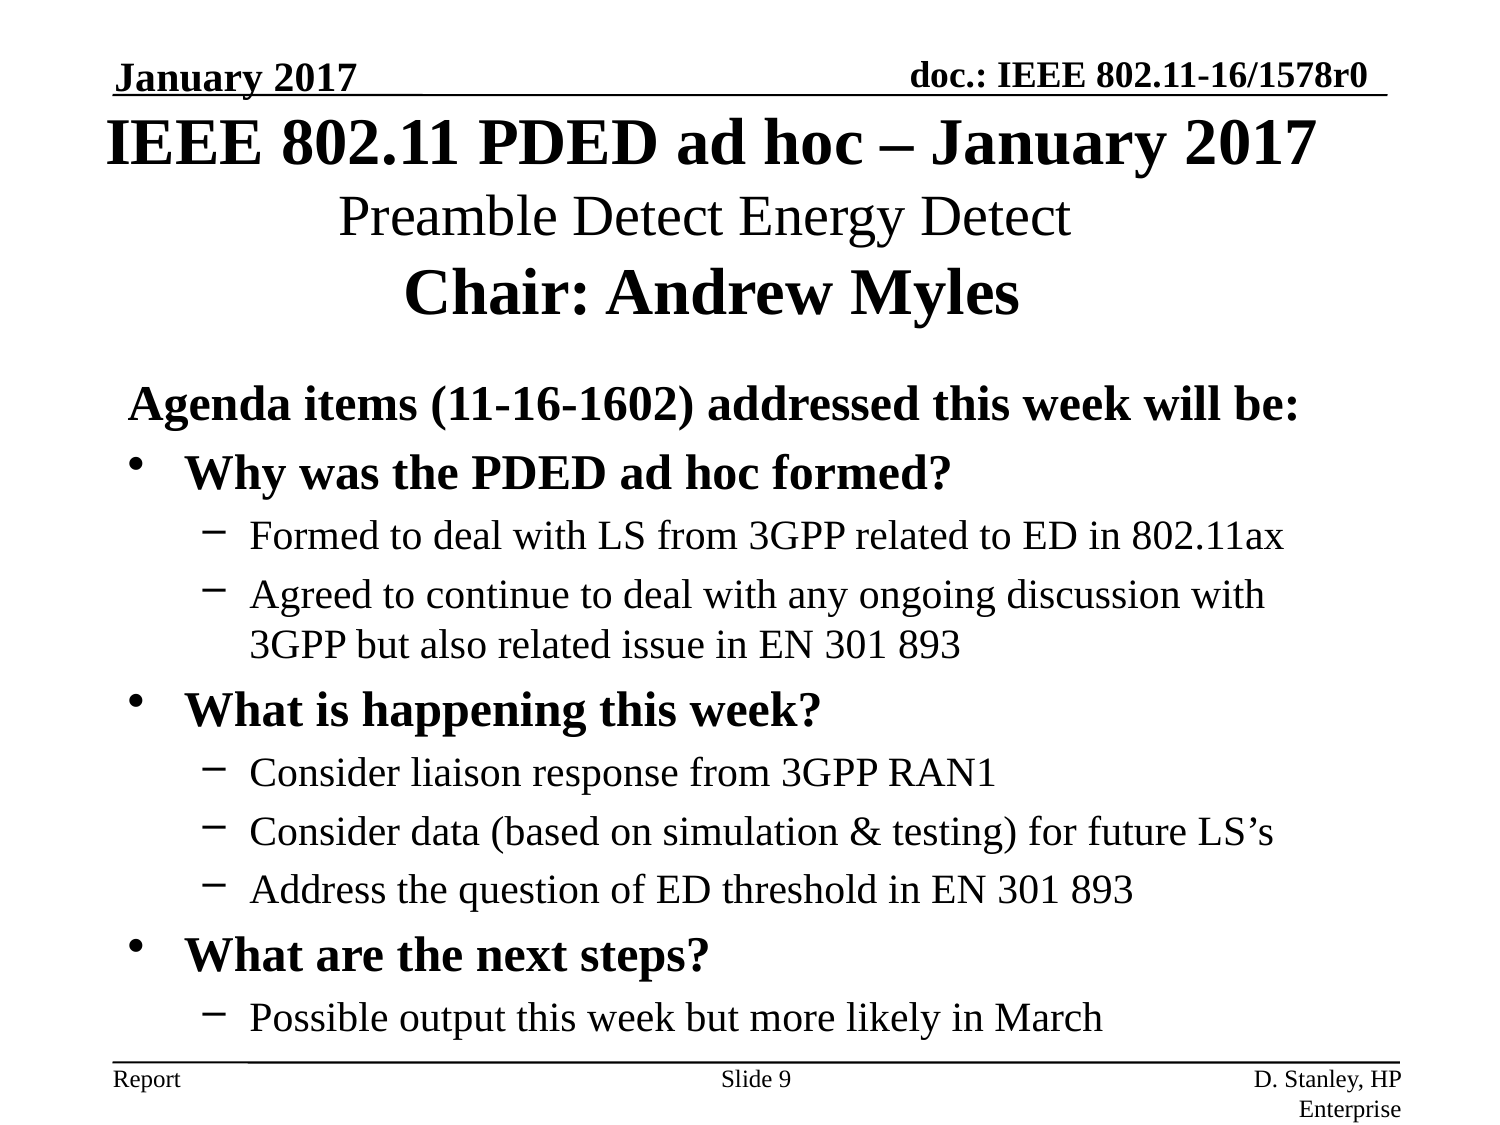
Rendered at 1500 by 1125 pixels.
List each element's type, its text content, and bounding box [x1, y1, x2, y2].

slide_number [114, 49, 413, 100]
footer D. Stanley, HP Enterprise [1170, 1062, 1402, 1093]
list Agenda items (11-16-1602) addressed this week will be: Why was the PDED ad hoc formed? Formed to deal with LS from 3GPP related to ED in 802.11ax Agreed to continue to deal with any ongoing discussion with 3GPP but also related issue in EN 301 893 What is happening this week? Consider liaison response from 3GPP RAN1 Consider data (based on simulation & testing) for future LS’s Address the question of ED threshold in EN 301 893 What are the next steps? Possible output this week but more likely in March [112, 362, 1375, 1038]
slide_number Slide 9 [720, 1062, 792, 1093]
title IEEE 802.11 PDED ad hoc – January 2017 Preamble Detect Energy Detect Chair: Andrew Myles [75, 125, 1350, 300]
